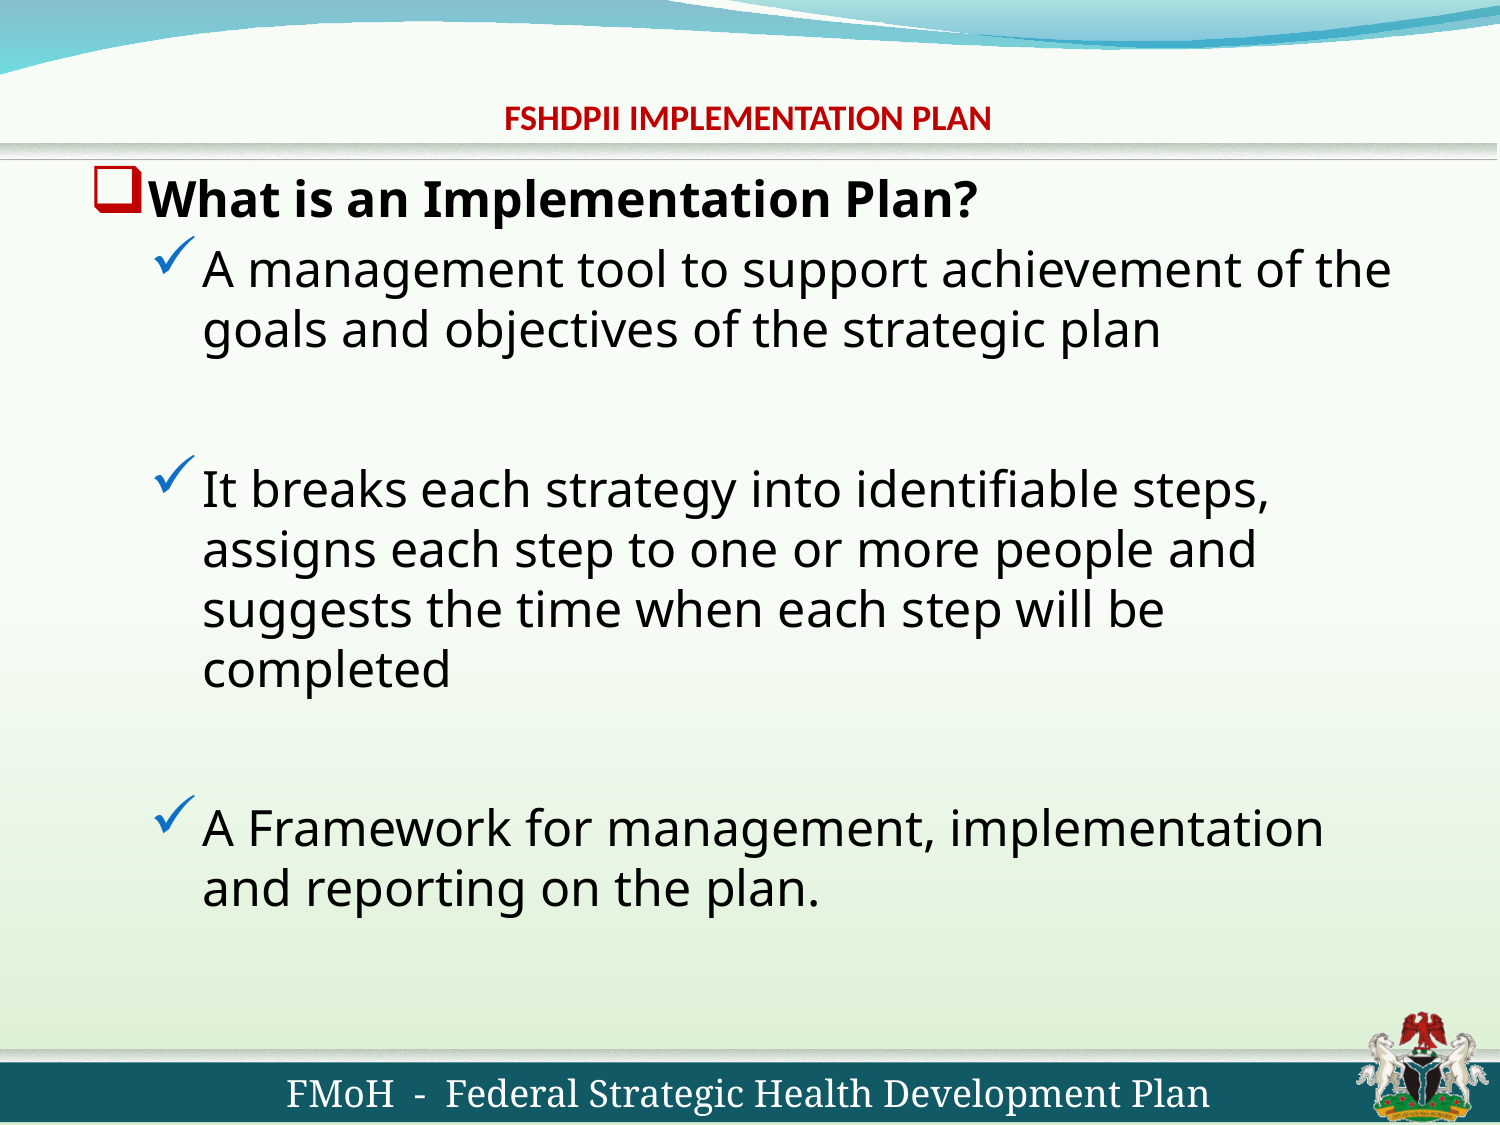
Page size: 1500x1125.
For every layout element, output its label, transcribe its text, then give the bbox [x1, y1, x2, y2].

picture [0, 1008, 1500, 1125]
title FSHDPII IMPLEMENTATION PLAN [73, 21, 1424, 138]
list What is an Implementation Plan? A management tool to support achievement of the goals and objectives of the strategic plan It breaks each strategy into identifiable steps, assigns each step to one or more people and suggests the time when each step will be completed A Framework for management, implementation and reporting on the plan. [75, 160, 1425, 1038]
picture [0, 143, 1497, 161]
